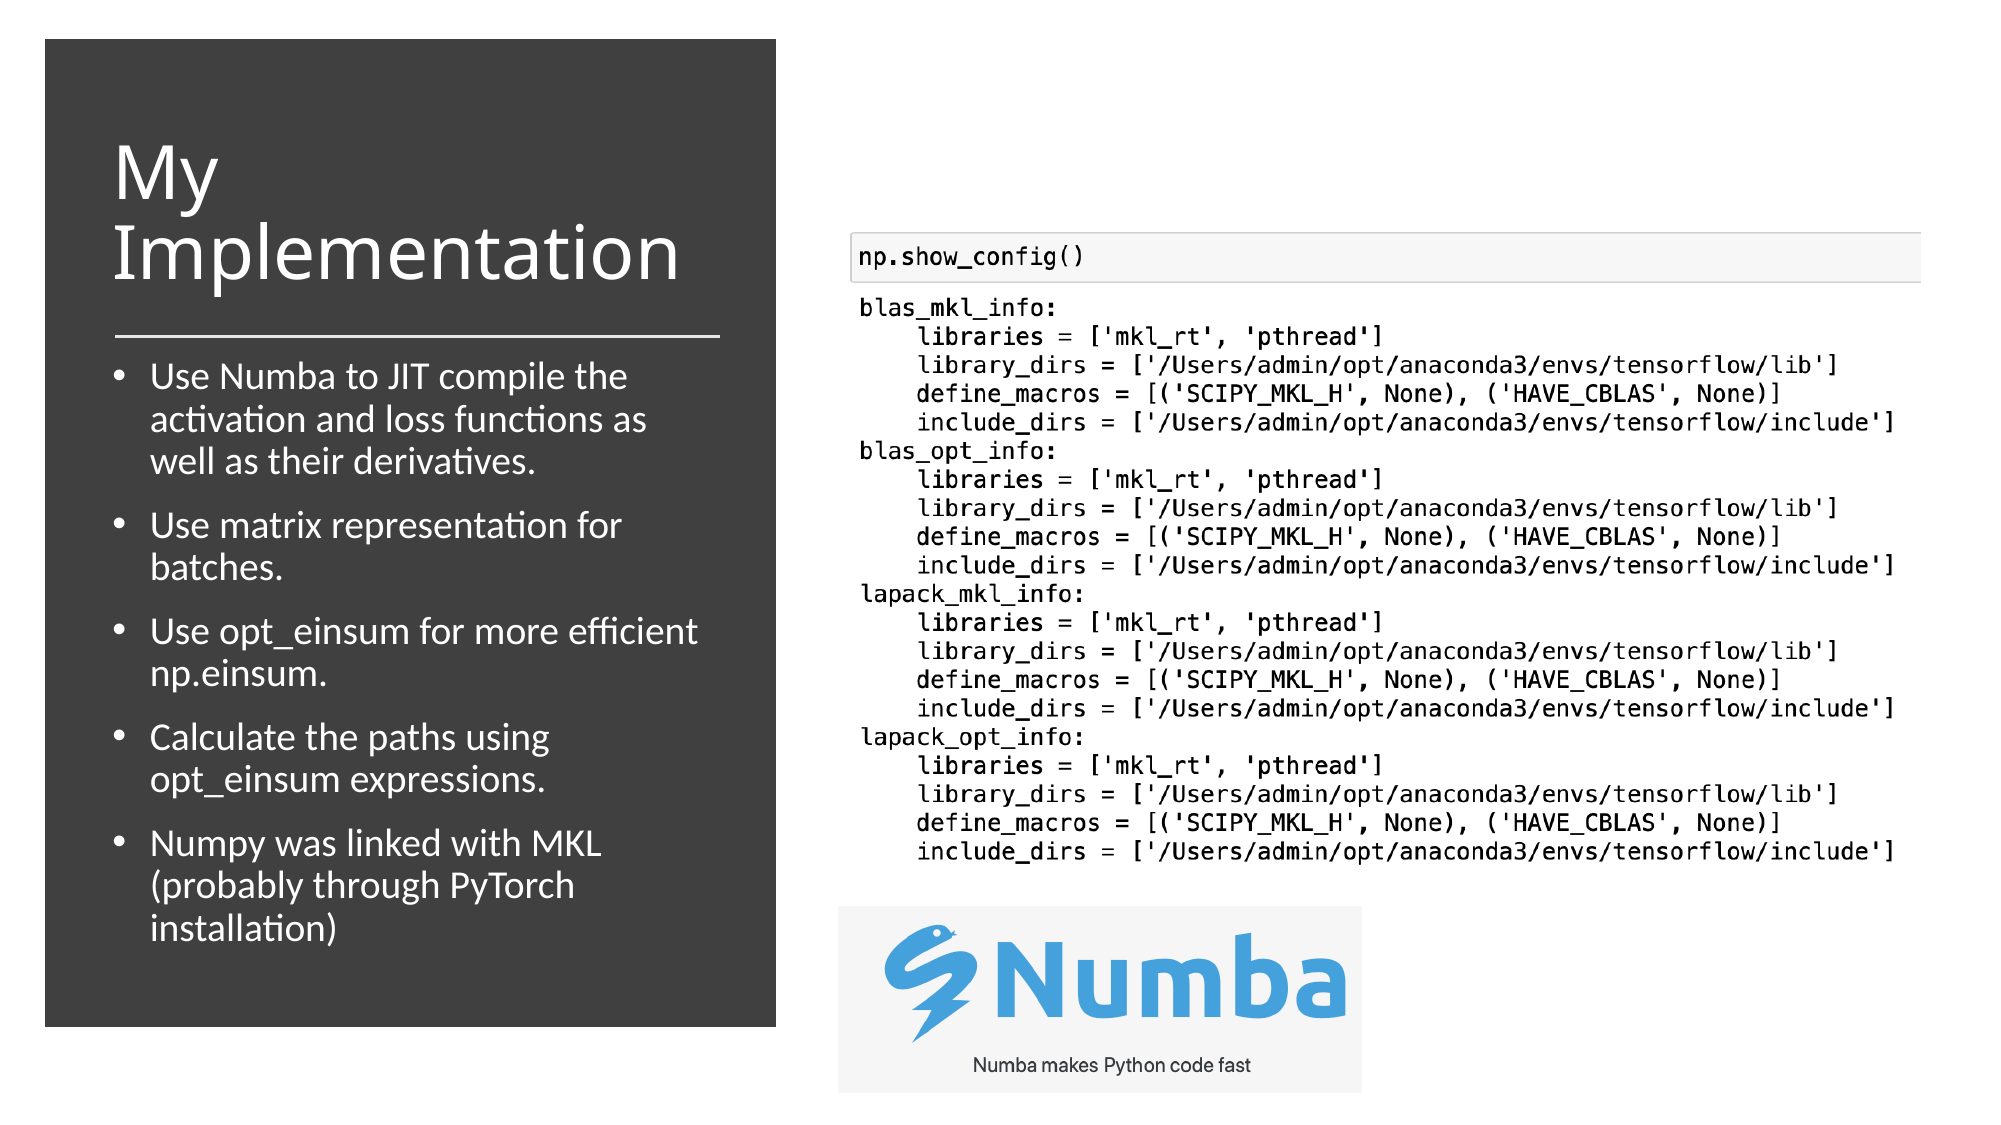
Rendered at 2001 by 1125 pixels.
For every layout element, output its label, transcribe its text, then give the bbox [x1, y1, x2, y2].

title My Implementation [97, 105, 725, 326]
text_box [54, 49, 767, 1018]
list Use Numba to JIT compile the activation and loss functions as well as their derivatives. Use matrix representation for batches. Use opt_einsum for more efficient np.einsum. Calculate the paths using opt_einsum expressions. Numpy was linked with MKL (probably through PyTorch installation) [97, 348, 725, 967]
picture [838, 906, 1362, 1093]
picture [838, 218, 1921, 882]
